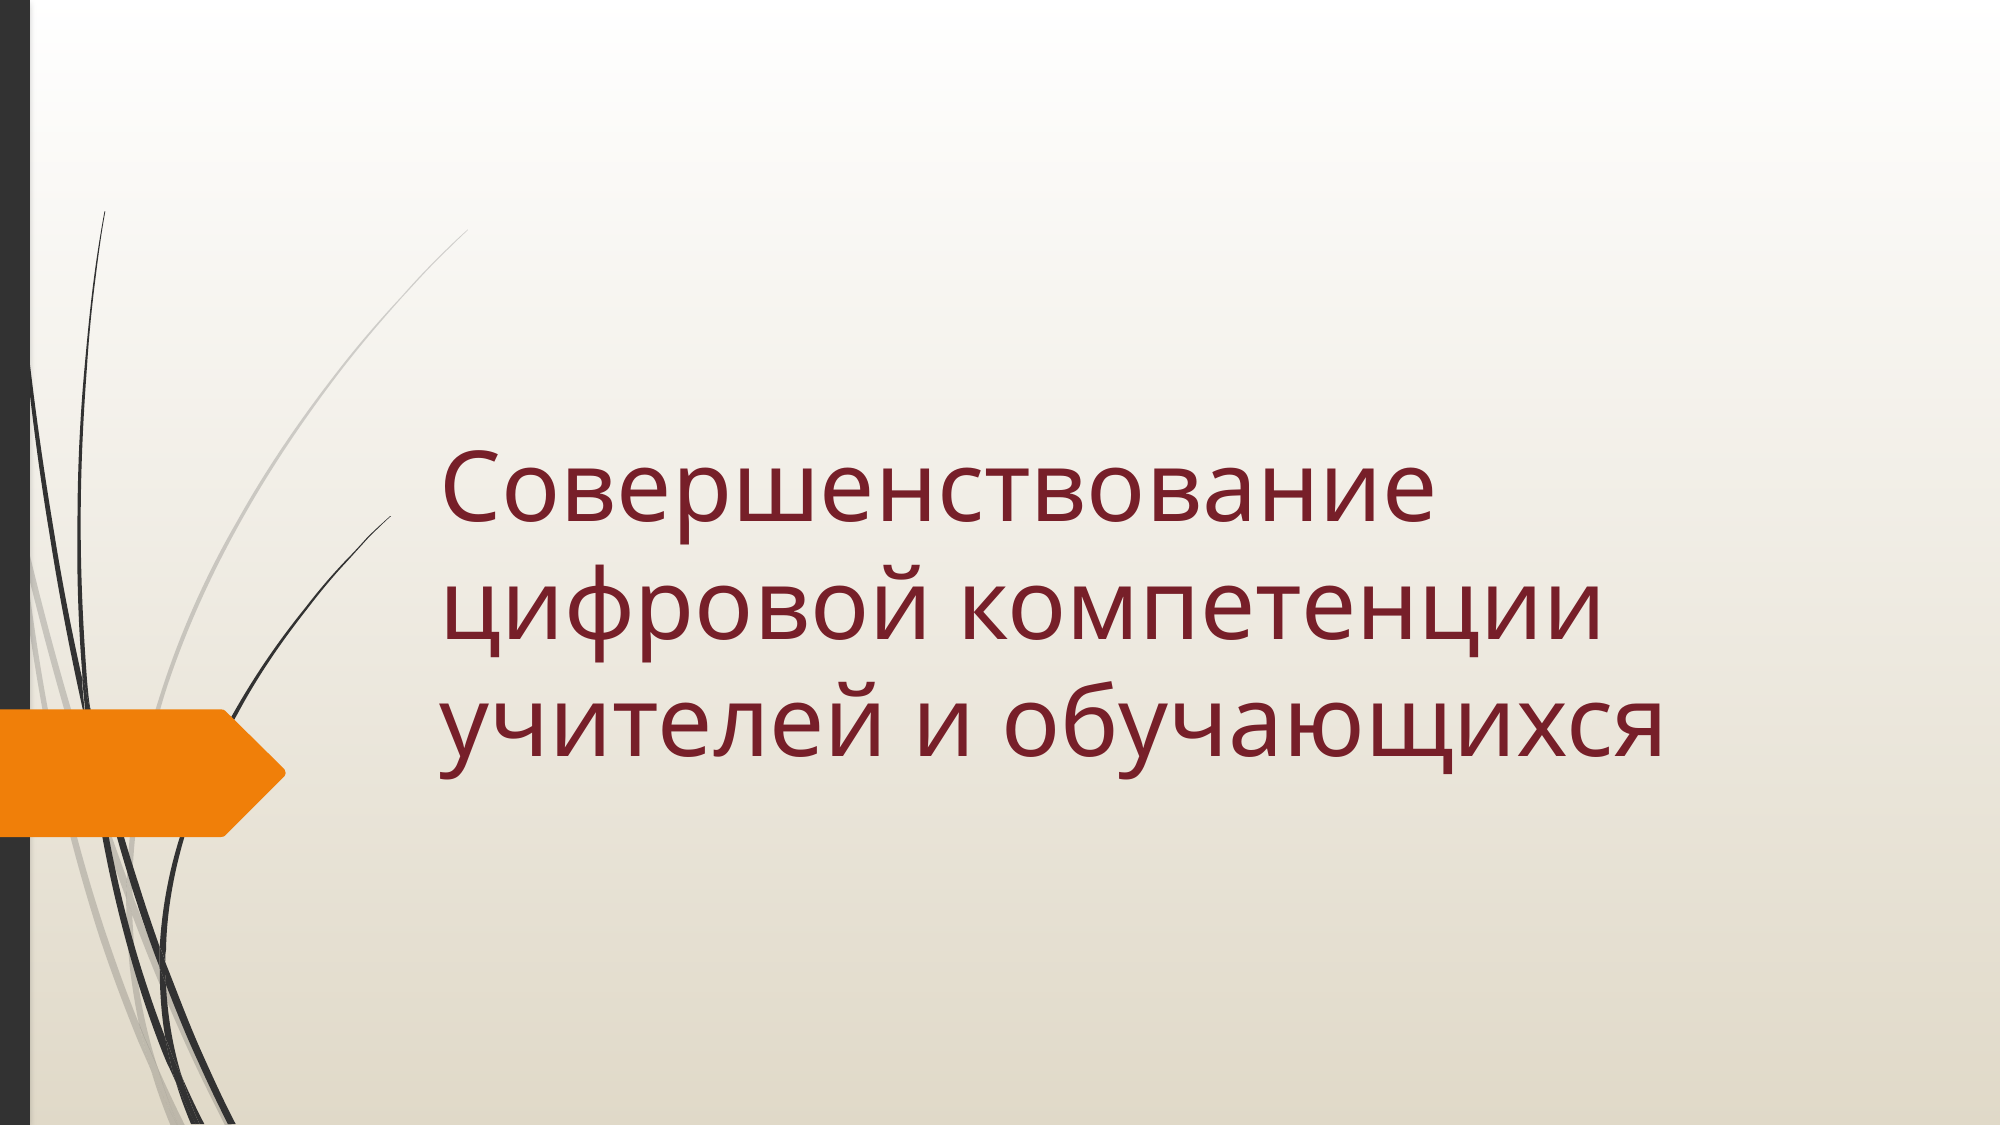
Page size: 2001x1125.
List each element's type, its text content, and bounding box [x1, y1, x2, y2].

title Совершенствование цифровой компетенции учителей и обучающихся [424, 412, 1888, 784]
